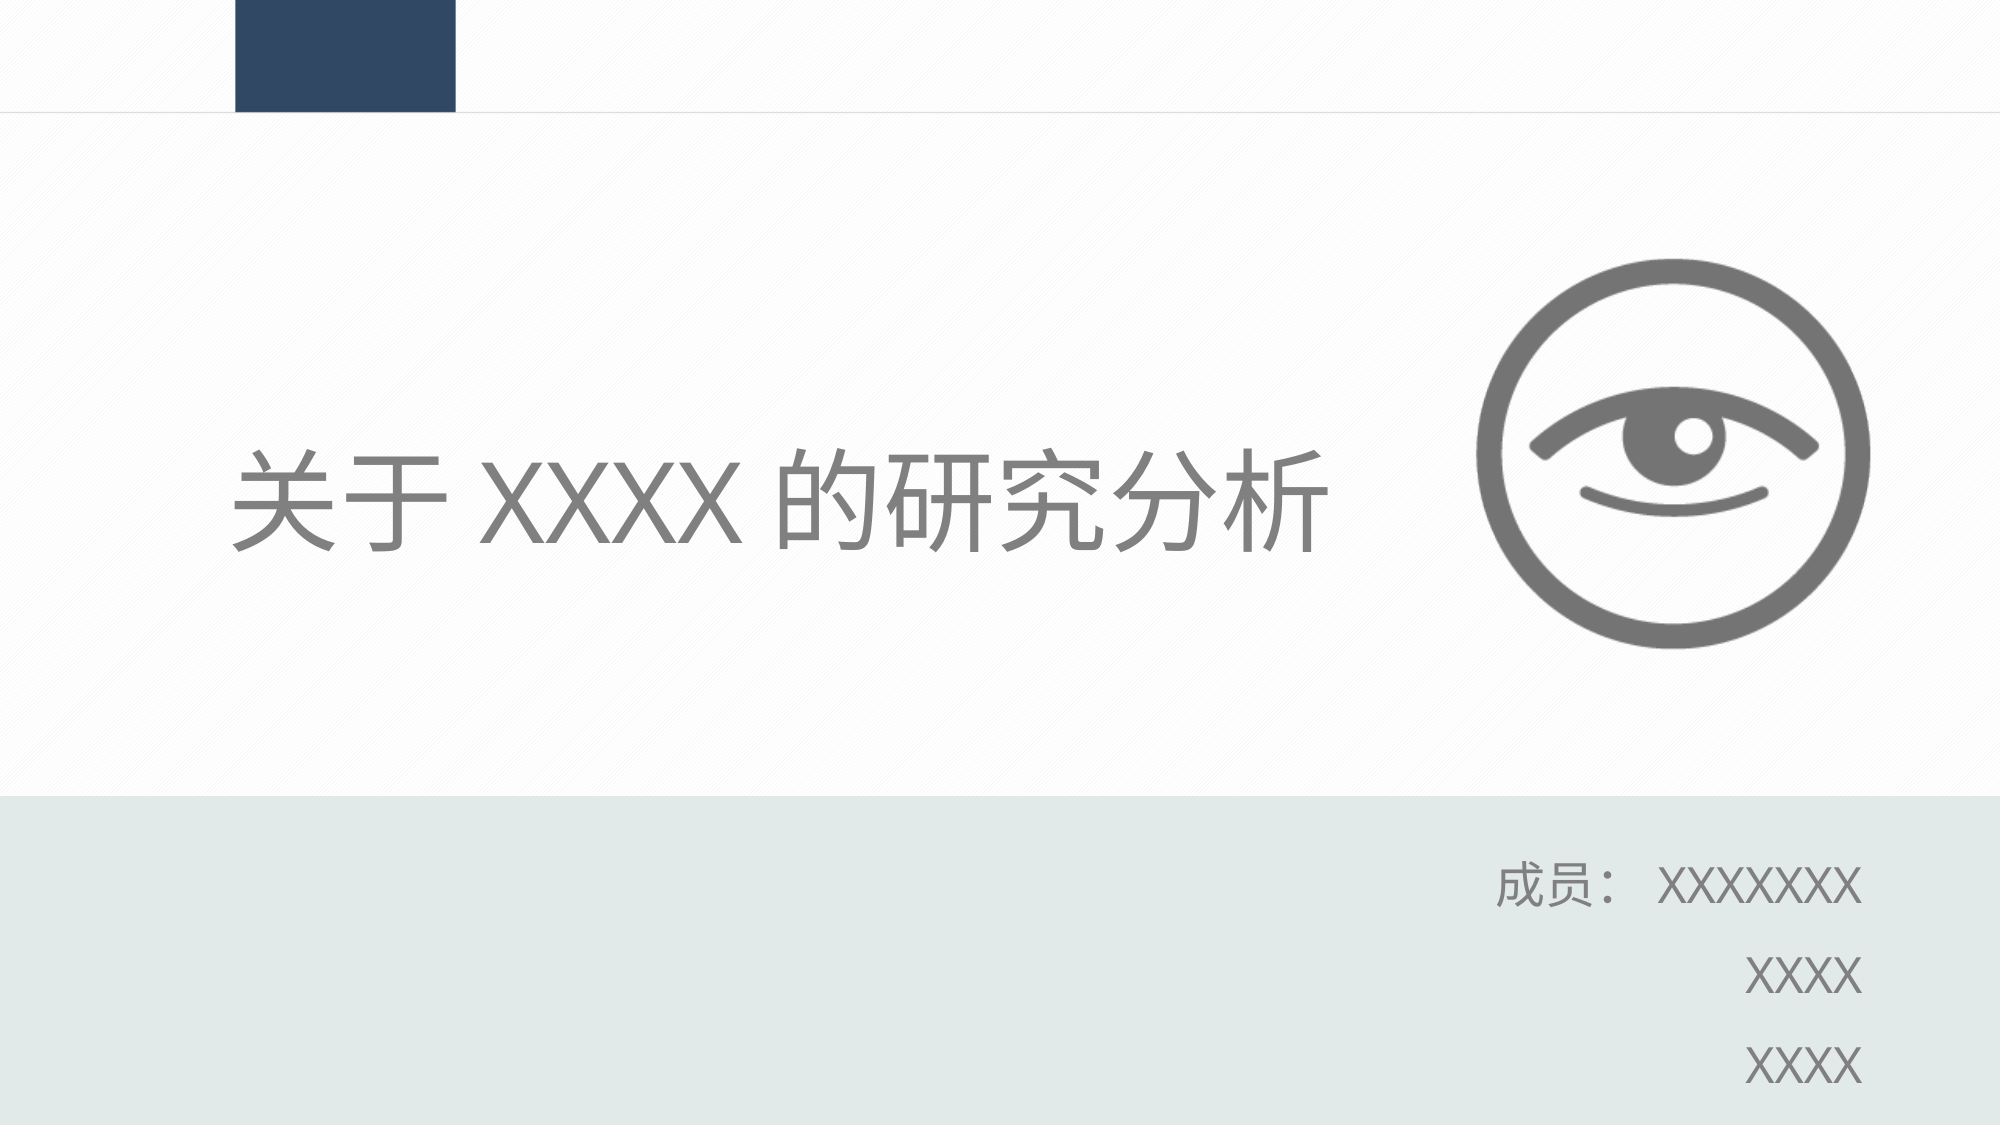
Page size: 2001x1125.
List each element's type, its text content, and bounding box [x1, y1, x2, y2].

text_box 成员：XXXXXXX XXXX XXXX [1480, 816, 1877, 1102]
text_box [0, 795, 2000, 1125]
text_box [234, 0, 457, 111]
text_box 关于XXXX的研究分析 [213, 356, 1448, 574]
picture [1473, 254, 1874, 655]
